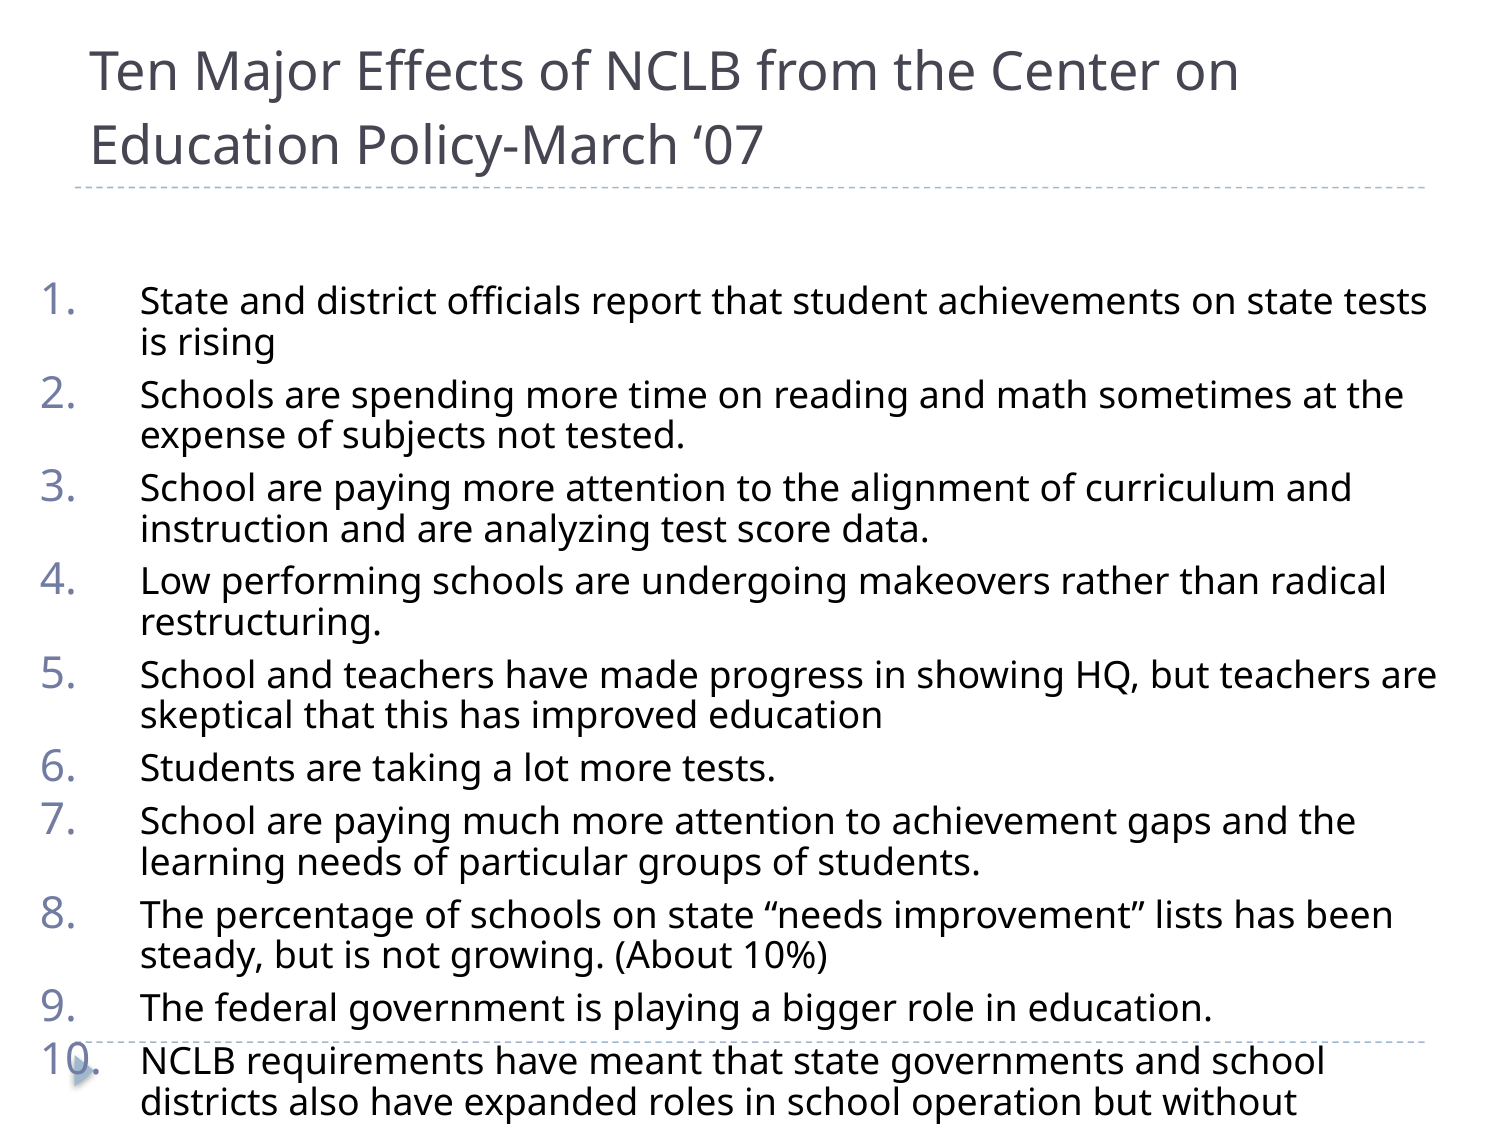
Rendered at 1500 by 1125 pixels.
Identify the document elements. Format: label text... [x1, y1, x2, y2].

title Ten Major Effects of NCLB from the Center on Education Policy-March ‘07 [75, 24, 1425, 188]
list State and district officials report that student achievements on state tests is rising Schools are spending more time on reading and math sometimes at the expense of subjects not tested. School are paying more attention to the alignment of curriculum and instruction and are analyzing test score data. Low performing schools are undergoing makeovers rather than radical restructuring. School and teachers have made progress in showing HQ, but teachers are skeptical that this has improved education Students are taking a lot more tests. School are paying much more attention to achievement gaps and the learning needs of particular groups of students. The percentage of schools on state “needs improvement” lists has been steady, but is not growing. (About 10%) The federal government is playing a bigger role in education. NCLB requirements have meant that state governments and school districts also have expanded roles in school operation but without adequate funding. [24, 275, 1475, 944]
